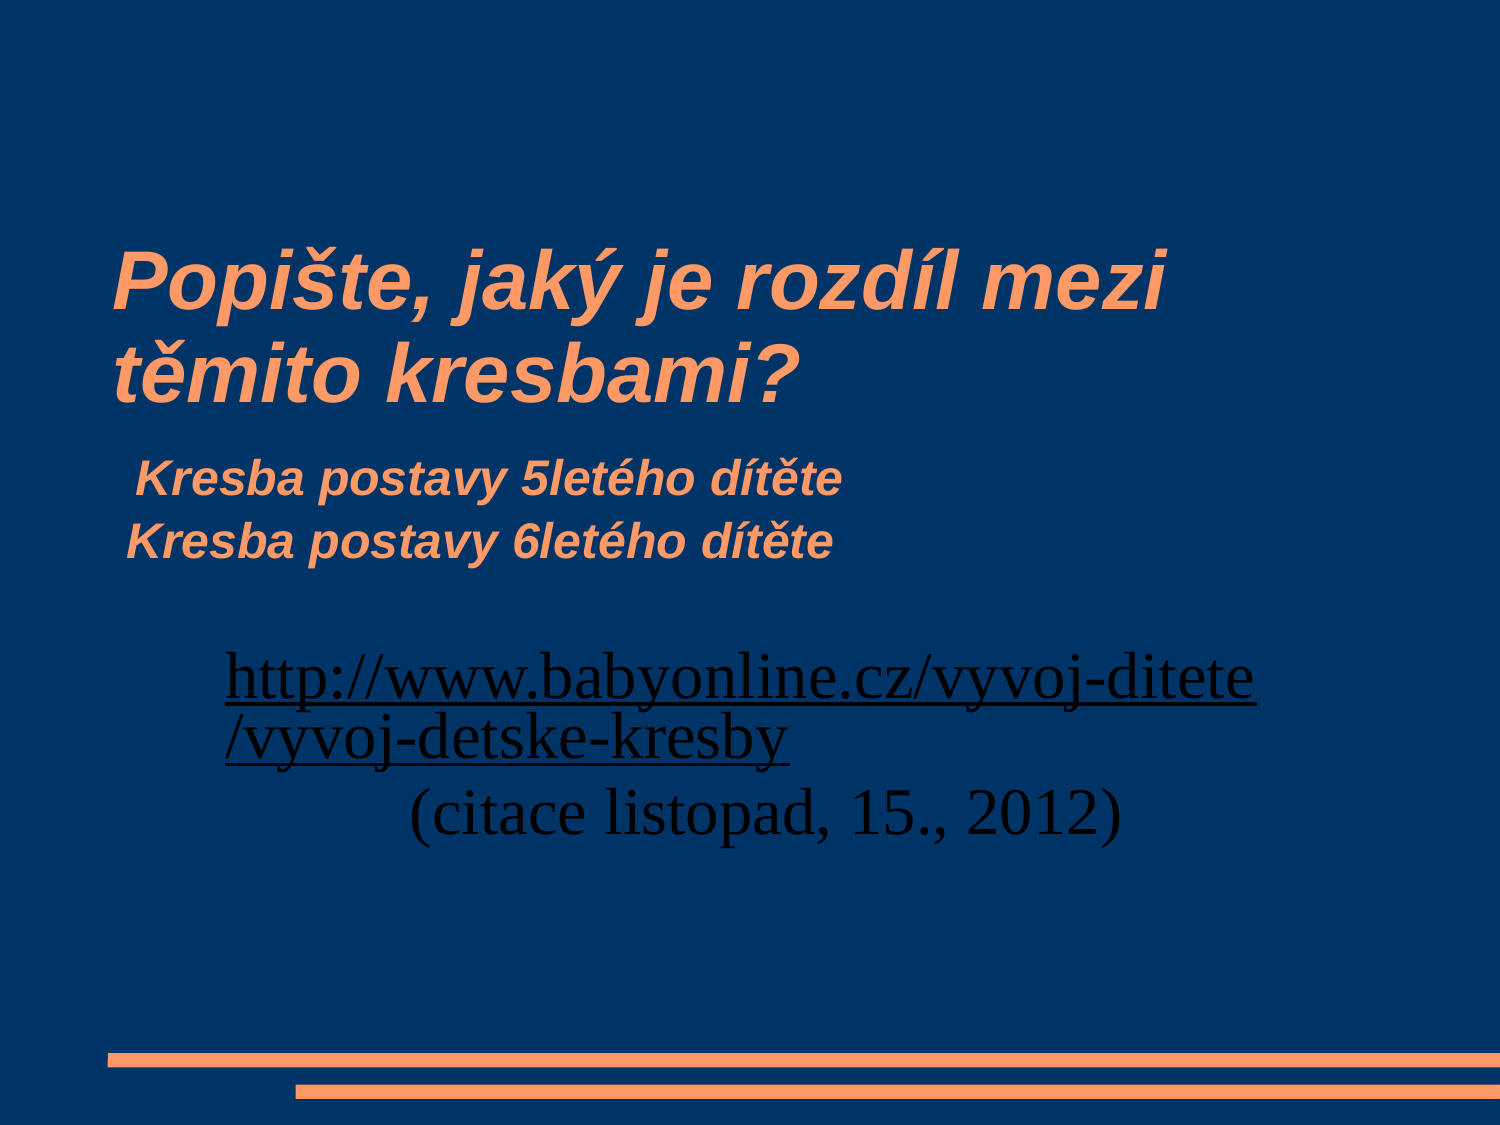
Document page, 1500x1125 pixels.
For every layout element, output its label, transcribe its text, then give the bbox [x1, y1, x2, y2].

title Popište, jaký je rozdíl mezi těmito kresbami? Kresba postavy 5letého dítěte Kresba postavy 6letého dítěte [112, 314, 1388, 591]
subtitle http://www.babyonline.cz/vyvoj-ditete/vyvoj-detske-kresby (citace listopad, 15., 2012) [225, 637, 1275, 925]
